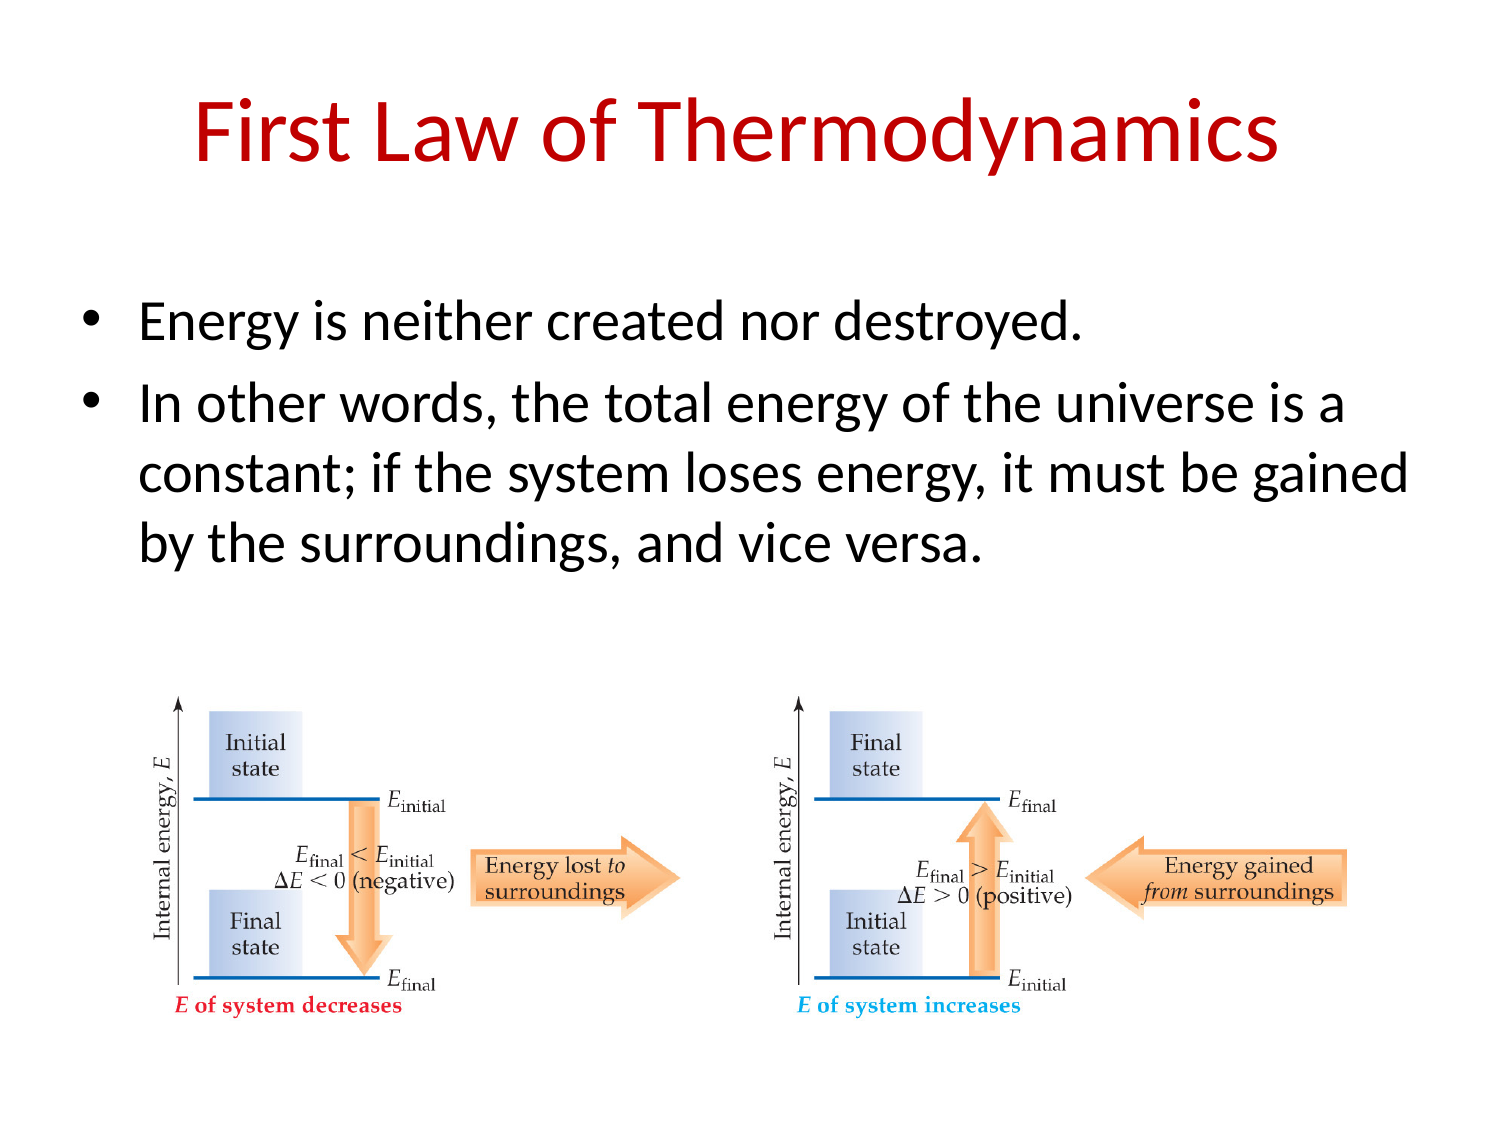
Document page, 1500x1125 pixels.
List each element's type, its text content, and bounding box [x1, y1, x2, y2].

picture [143, 687, 1356, 1026]
text_box Energy is neither created nor destroyed. In other words, the total energy of the universe is a constant; if the system loses energy, it must be gained by the surroundings, and vice versa. [67, 274, 1430, 638]
text_box First Law of Thermodynamics [99, 62, 1375, 250]
